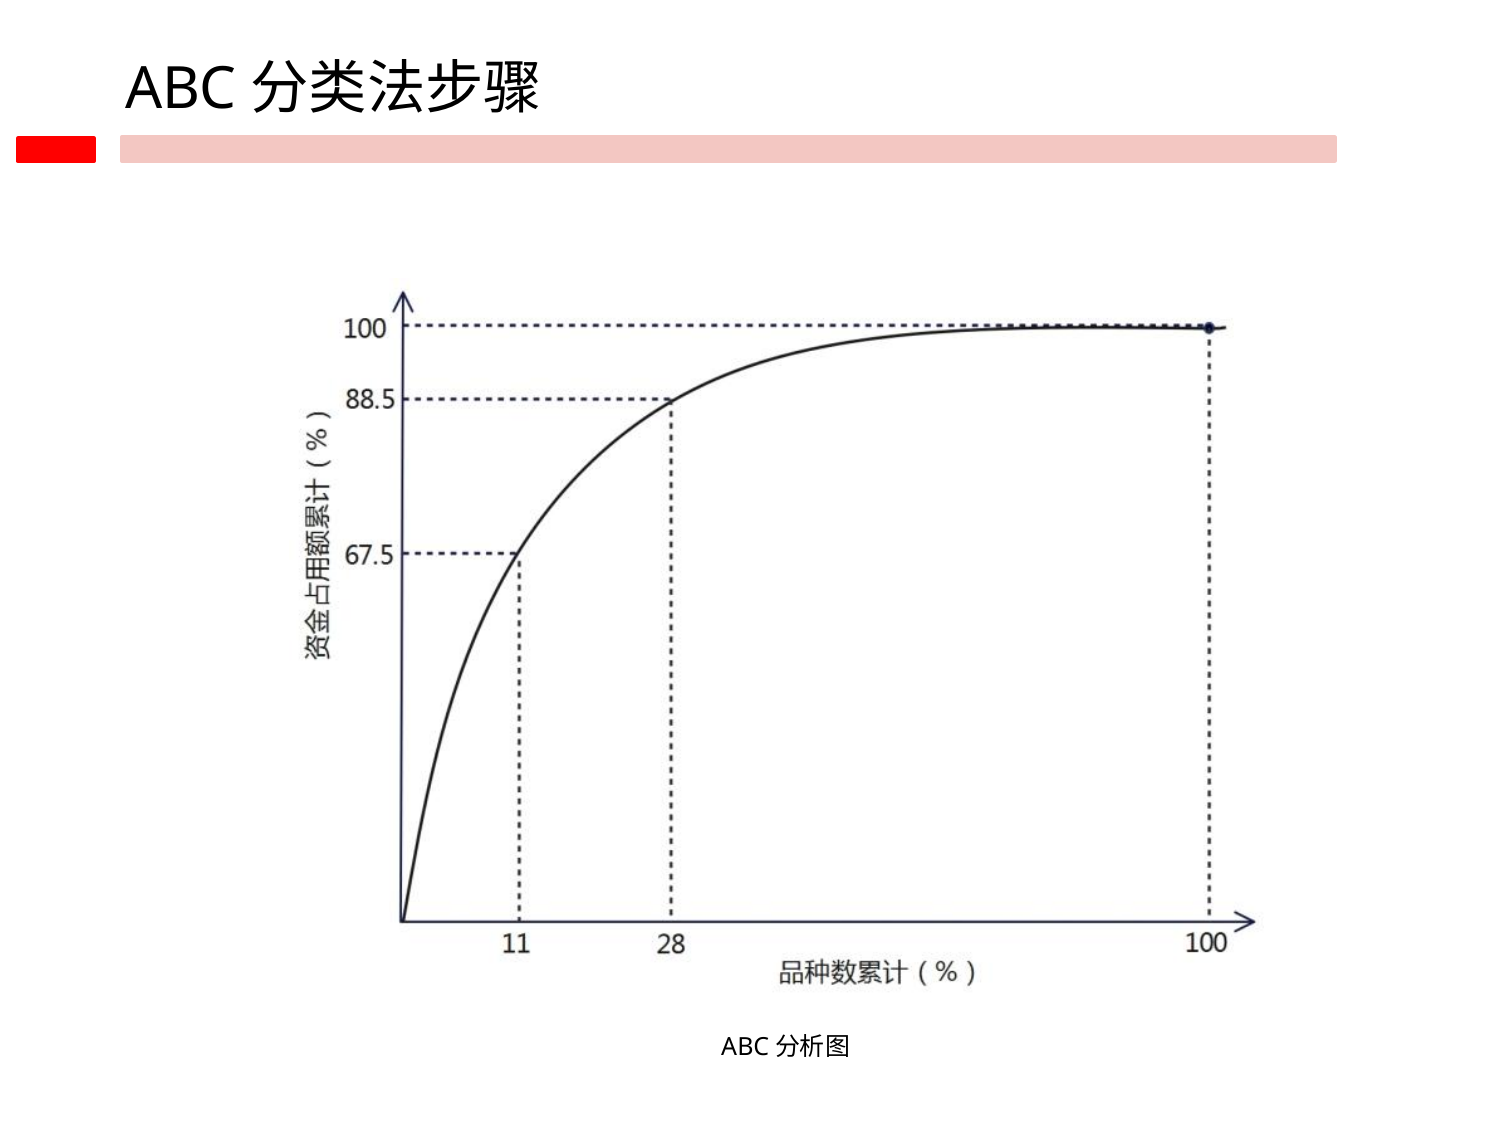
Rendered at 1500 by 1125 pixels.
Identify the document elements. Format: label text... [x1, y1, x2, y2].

text_box ABC分类法步骤 [110, 42, 557, 128]
text_box ABC分析图 [679, 1023, 893, 1068]
picture [289, 278, 1269, 1000]
